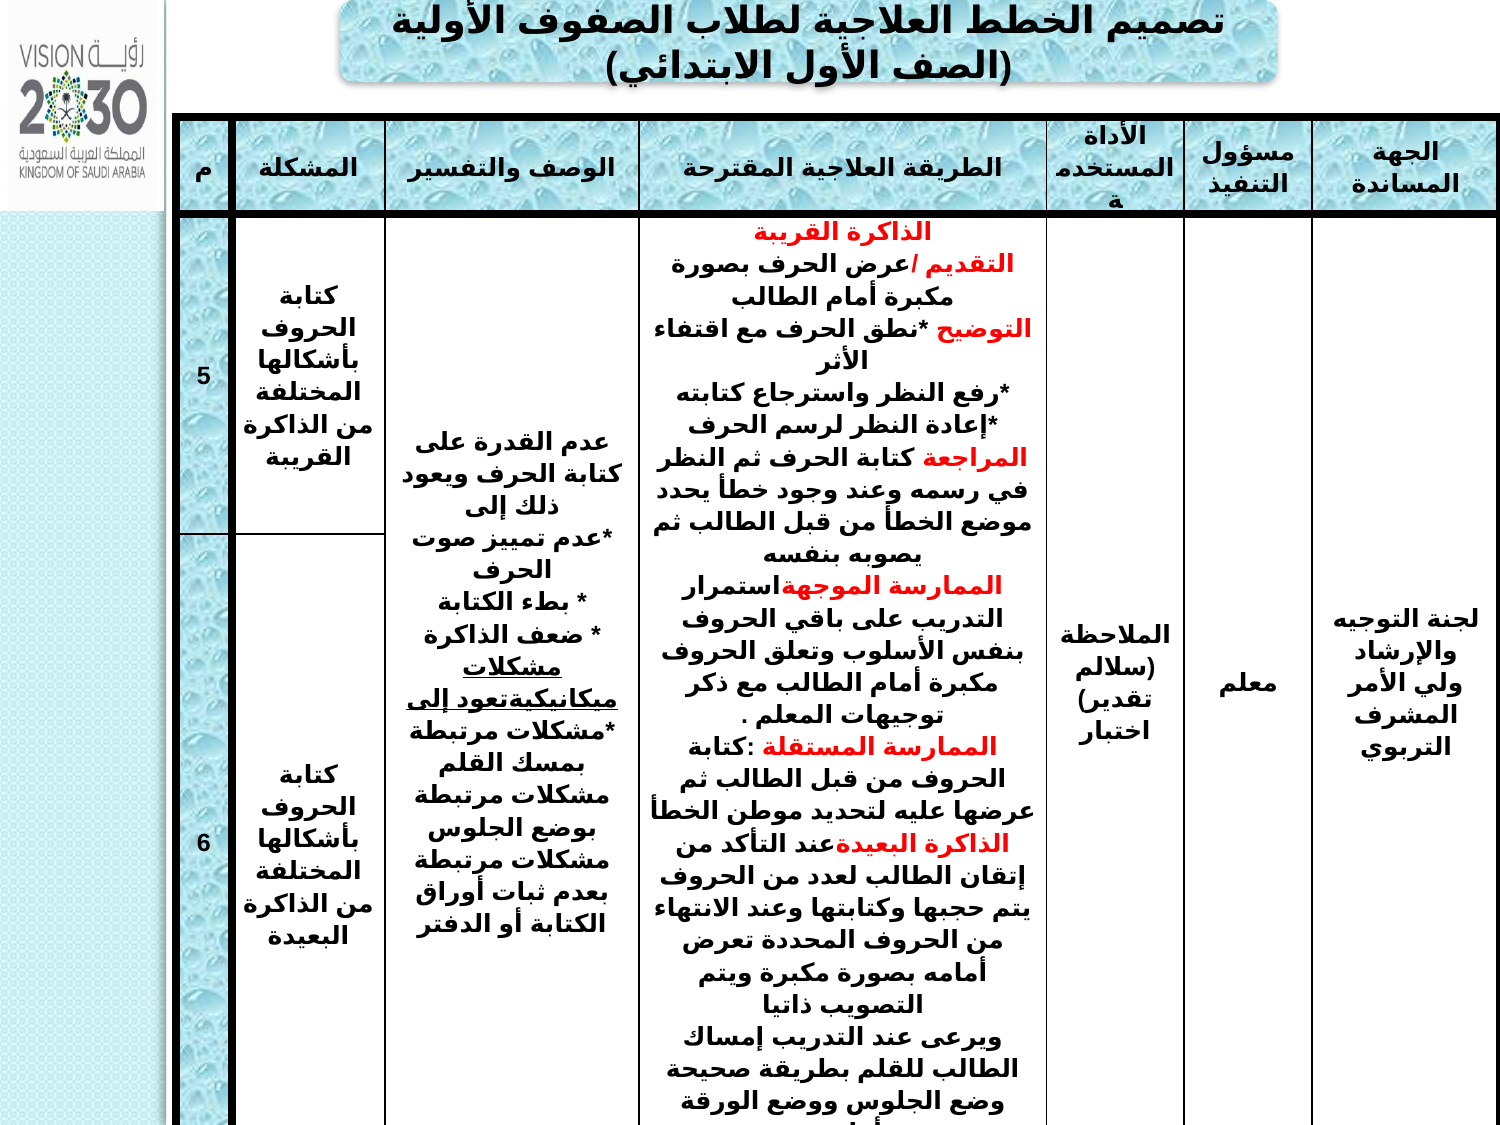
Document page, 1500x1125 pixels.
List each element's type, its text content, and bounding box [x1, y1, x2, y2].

table_cell 6 [180, 535, 228, 1125]
table_header الوصف والتفسير [386, 121, 638, 210]
table_cell لجنة التوجيه والإرشاد ولي الأمر المشرف التربوي [1313, 218, 1496, 1125]
picture [0, 0, 165, 211]
table_cell 5 [180, 218, 228, 533]
table_cell كتابة الحروف بأشكالها المختلفة من الذاكرة البعيدة [236, 535, 384, 1125]
table_cell الذاكرة القريبة التقديم /عرض الحرف بصورة مكبرة أمام الطالب التوضيح *نطق الحرف مع اقتفاء الأثر *رفع النظر واسترجاع كتابته *إعادة النظر لرسم الحرف المراجعة كتابة الحرف ثم النظر في رسمه وعند وجود خطأ يحدد موضع الخطأ من قبل الطالب ثم يصوبه بنفسه الممارسة الموجهةاستمرار التدريب على باقي الحروف بنفس الأسلوب وتعلق الحروف مكبرة أمام الطالب مع ذكر توجيهات المعلم . الممارسة المستقلة :كتابة الحروف من قبل الطالب ثم عرضها عليه لتحديد موطن الخطأ الذاكرة البعيدةعند التأكد من إتقان الطالب لعدد من الحروف يتم حجبها وكتابتها وعند الانتهاء من الحروف المحددة تعرض أمامه بصورة مكبرة ويتم التصويب ذاتيا ويرعى عند التدريب إمساك الطالب للقلم بطريقة صحيحة وضع الجلوس ووضع الورقة أمامه . [640, 218, 1046, 1125]
table_header المشكلة [236, 121, 384, 210]
table_header الجهة المساندة [1313, 121, 1496, 210]
table_cell عدم القدرة على كتابة الحرف ويعود ذلك إلى *عدم تمييز صوت الحرف * بطء الكتابة * ضعف الذاكرة مشكلات ميكانيكيةتعود إلى *مشكلات مرتبطة بمسك القلم مشكلات مرتبطة بوضع الجلوس مشكلات مرتبطة بعدم ثبات أوراق الكتابة أو الدفتر [386, 218, 638, 1125]
table_header مسؤول التنفيذ [1185, 121, 1311, 210]
table_cell كتابة الحروف بأشكالها المختلفة من الذاكرة القريبة [236, 218, 384, 533]
table_cell معلم [1185, 218, 1311, 1125]
table_header م [180, 121, 228, 210]
text_box تصميم الخطط العلاجية لطلاب الصفوف الأولية (الصف الأول الابتدائي) [339, 0, 1297, 83]
table_header الأداة المستخدمة [1047, 121, 1183, 210]
table_header الطريقة العلاجية المقترحة [640, 121, 1046, 210]
table_cell الملاحظة (سلالم تقدير) اختبار [1047, 218, 1183, 1125]
